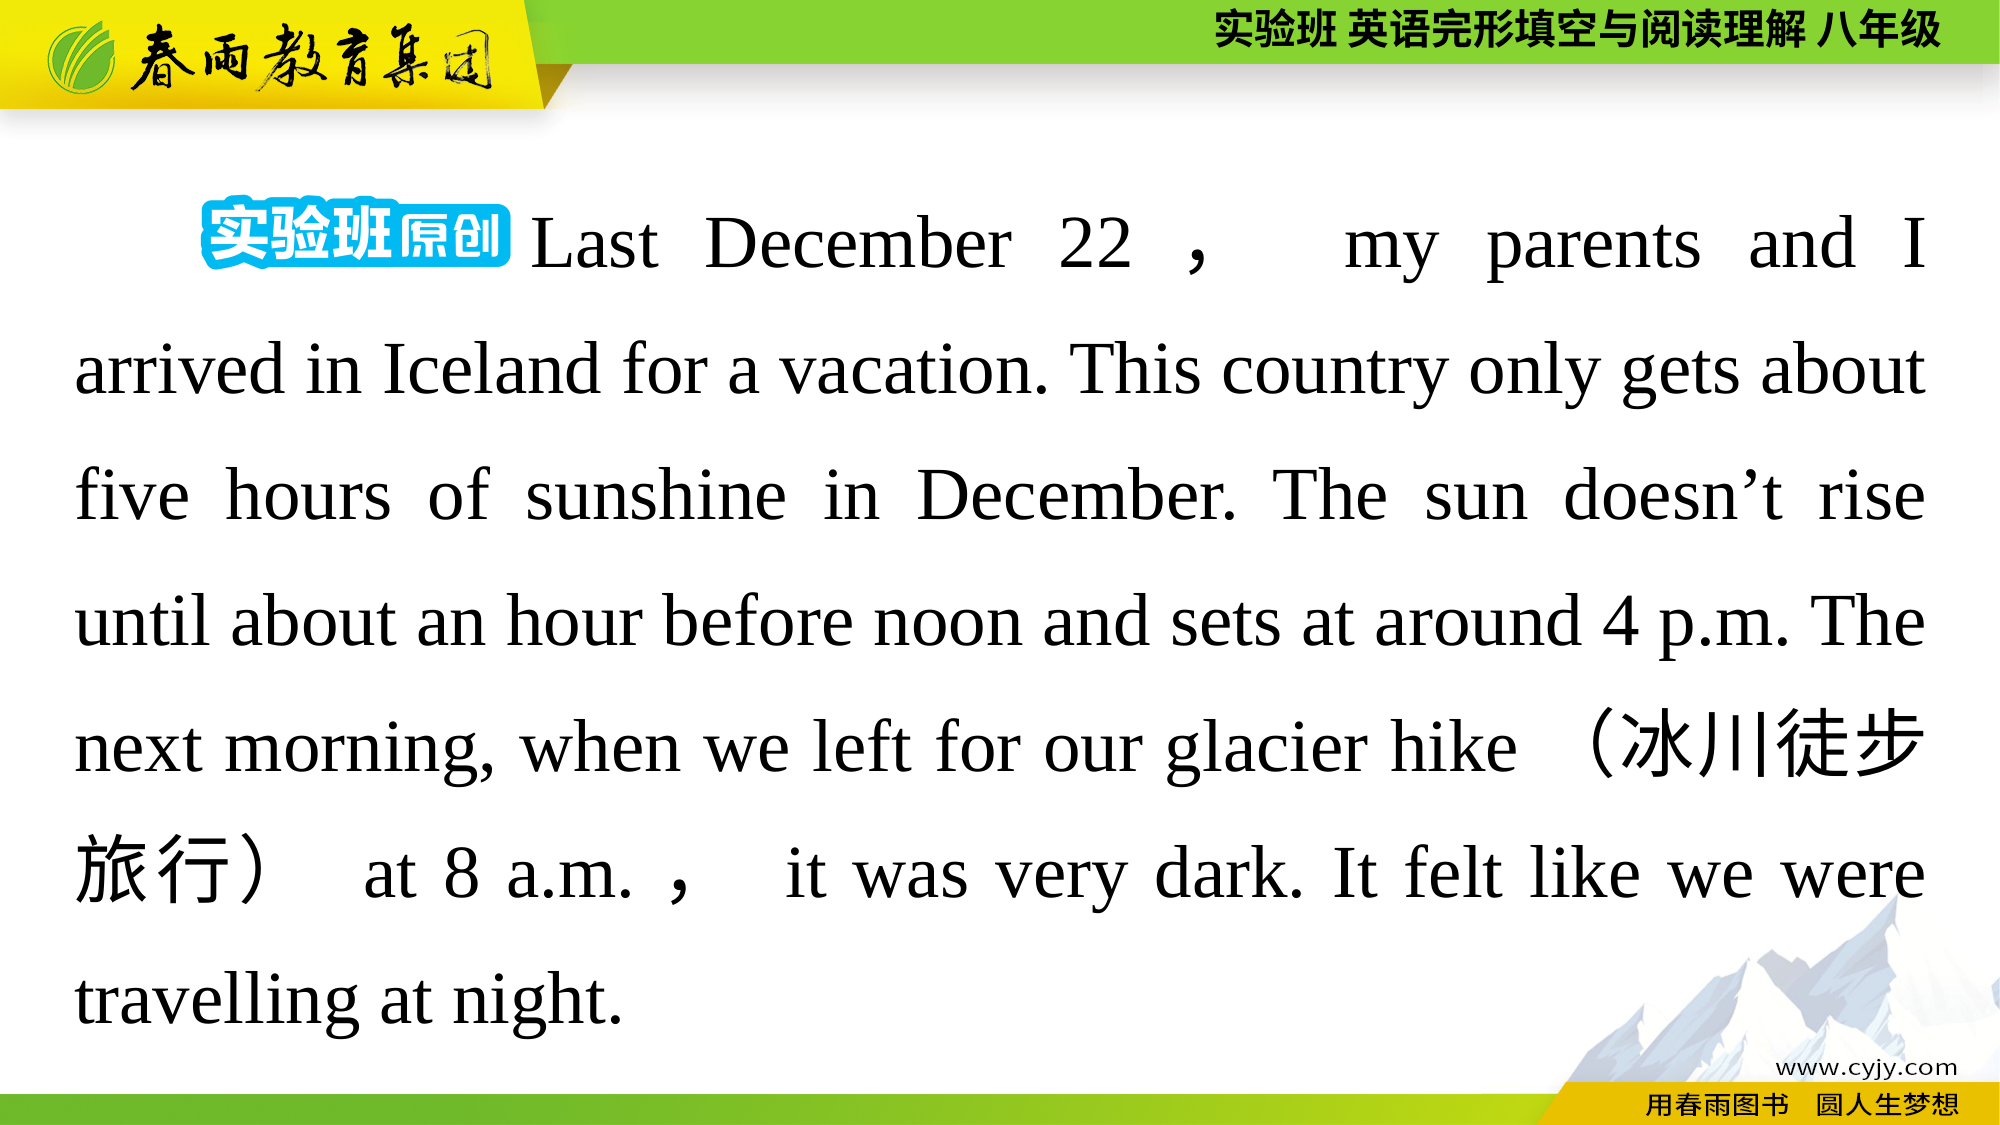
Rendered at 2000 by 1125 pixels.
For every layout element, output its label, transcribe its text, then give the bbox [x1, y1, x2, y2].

picture [0, 0, 2000, 1125]
list Last December 22， my parents and I arrived in Iceland for a vacation. This country only gets about five hours of sunshine in December. The sun doesn’t rise until about an hour before noon and sets at around 4 p.m. The next morning, when we left for our glacier hike（冰川徒步旅行） at 8 a.m.， it was very dark. It felt like we were travelling at night. [59, 149, 1944, 1041]
